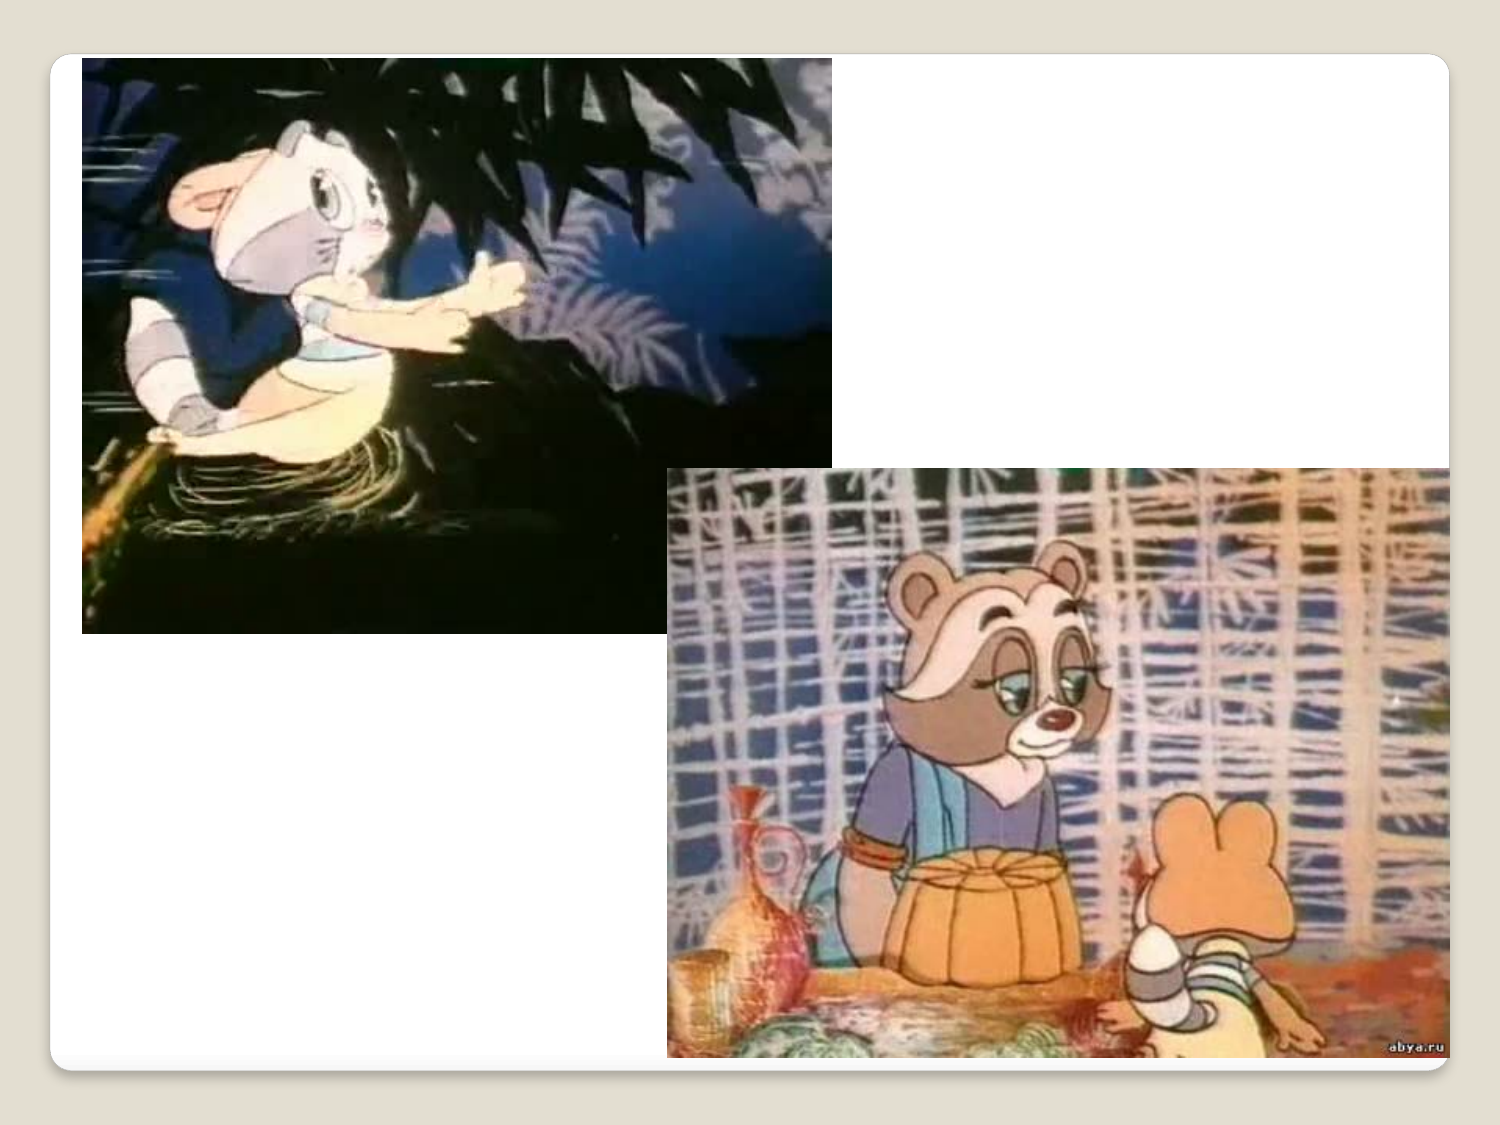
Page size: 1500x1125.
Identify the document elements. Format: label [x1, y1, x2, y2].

picture [81, 58, 1450, 1059]
